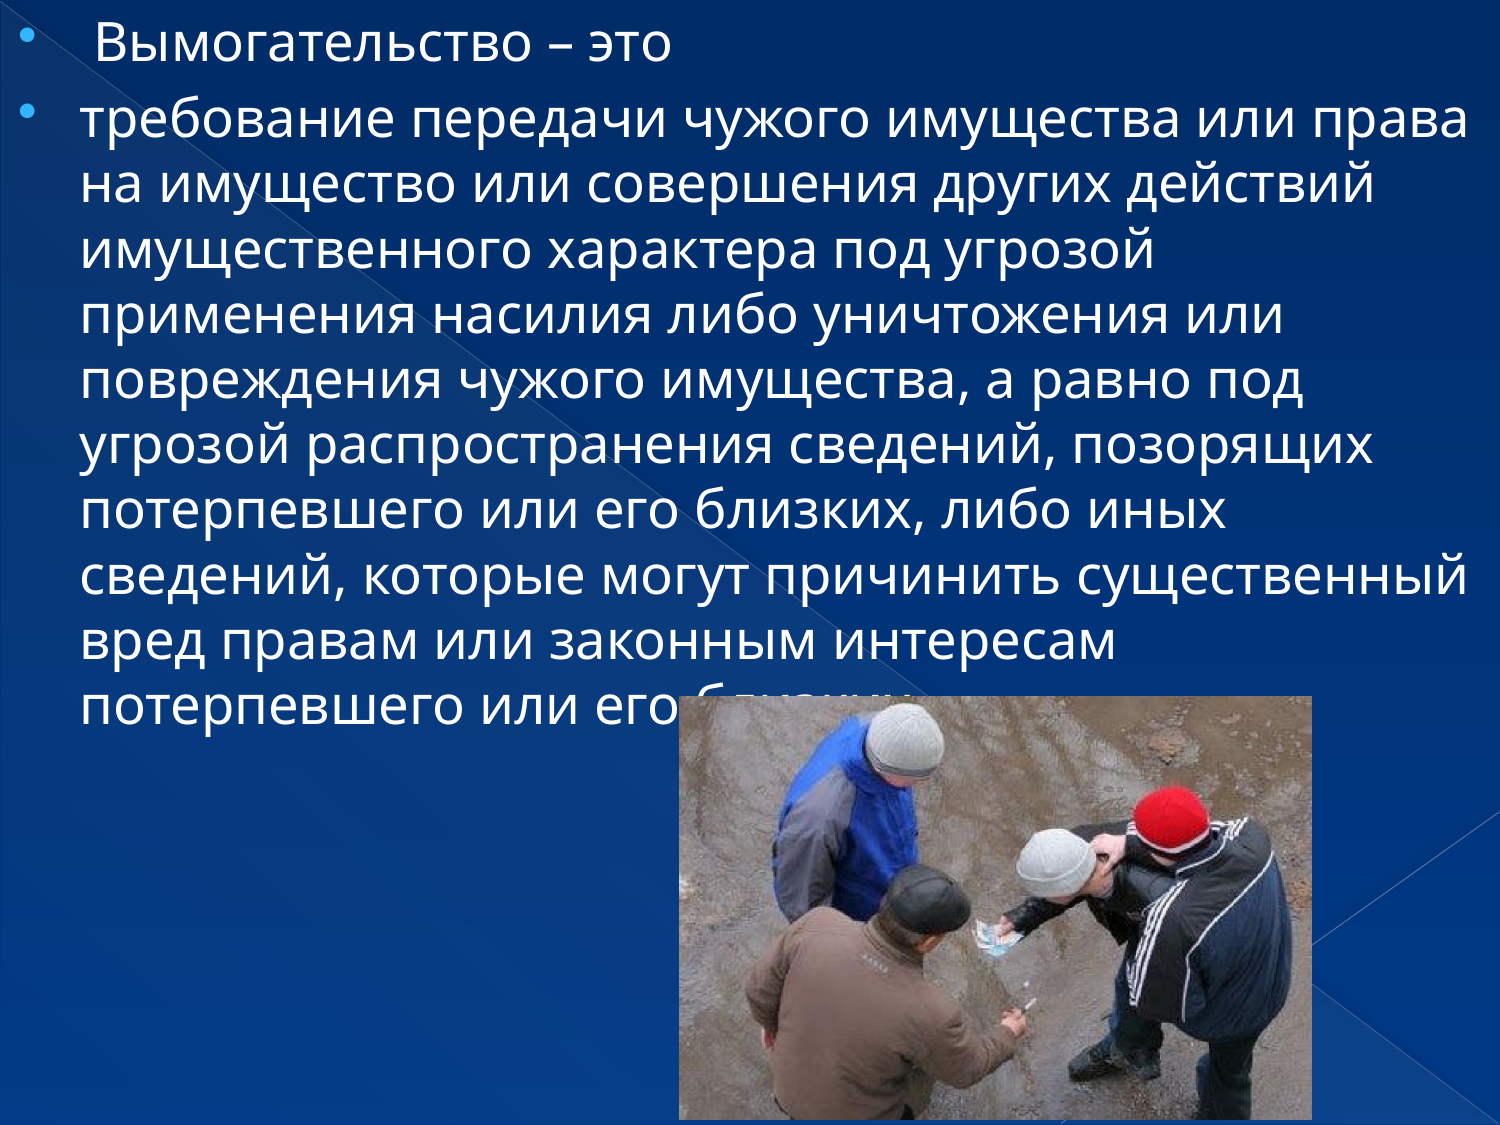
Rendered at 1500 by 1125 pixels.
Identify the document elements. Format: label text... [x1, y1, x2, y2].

picture [678, 696, 1312, 1120]
list Вымогательство – это требование передачи чужого имущества или права на имущество или совершения других действий имущественного характера под угрозой применения насилия либо уничтожения или повреждения чужого имущества, а равно под угрозой распространения сведений, позорящих потерпевшего или его близких, либо иных сведений, которые могут причинить существенный вред правам или законным интересам потерпевшего или его близких [0, 0, 1500, 750]
